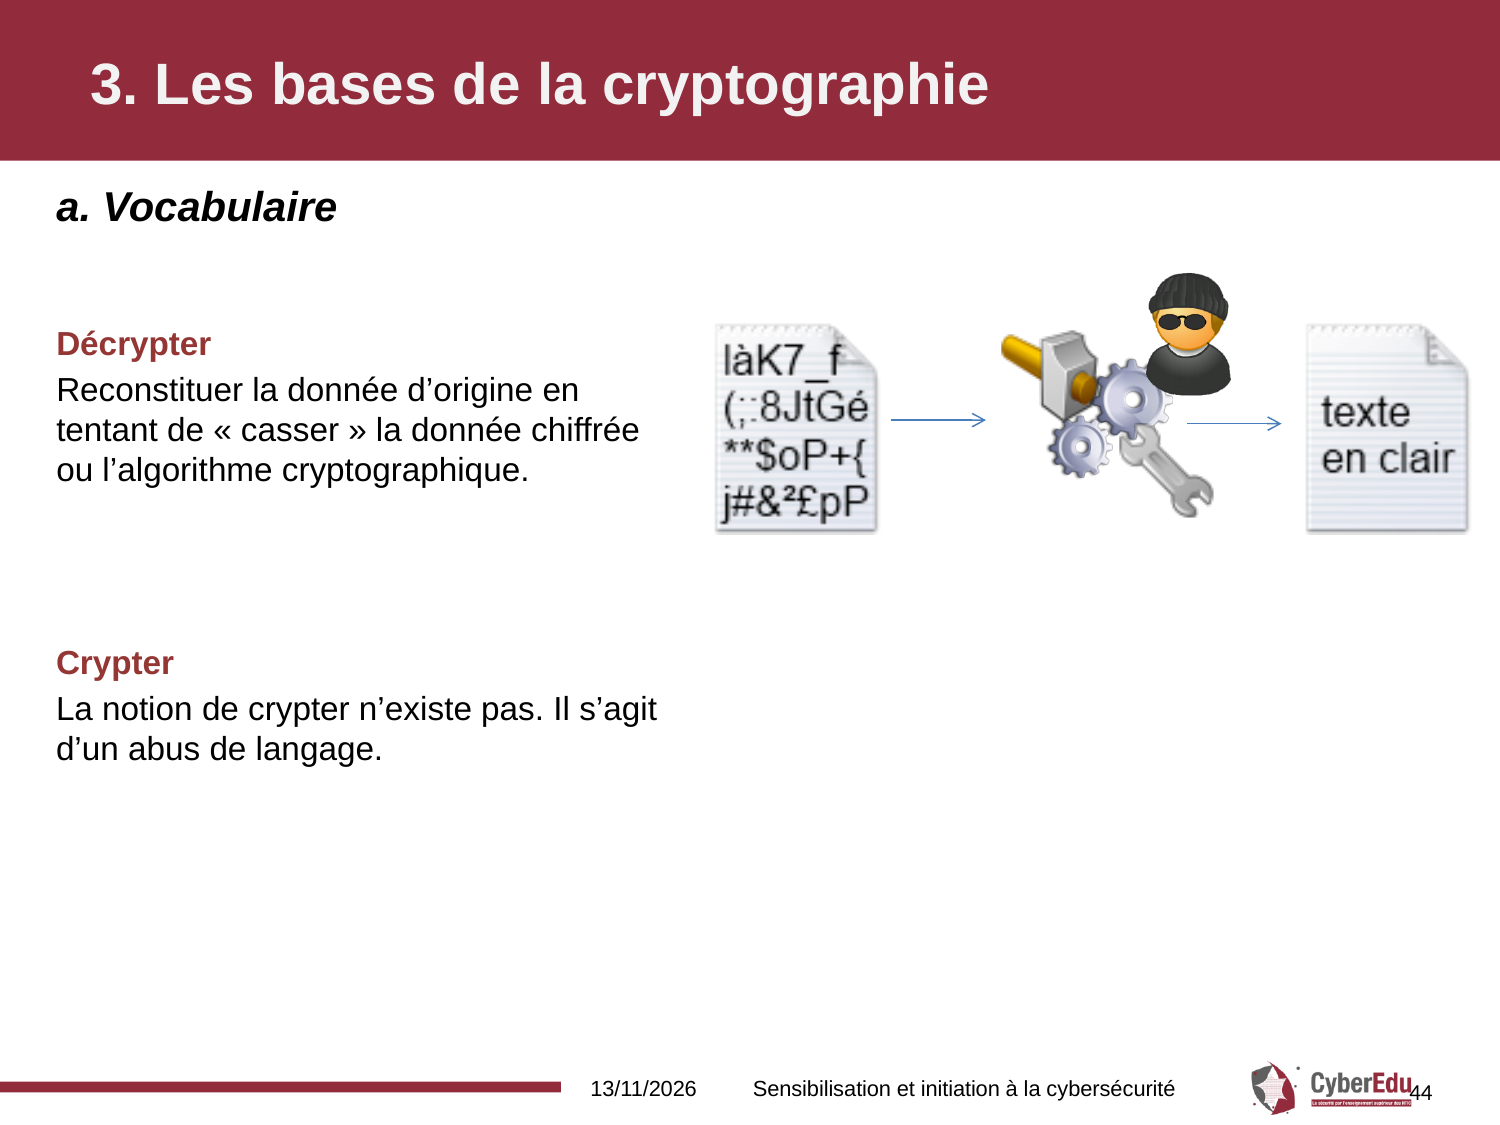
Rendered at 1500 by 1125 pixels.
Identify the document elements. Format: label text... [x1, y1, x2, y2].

title 3. Les bases de la cryptographie [75, 1, 1425, 161]
text_box a. Vocabulaire [41, 172, 1471, 266]
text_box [40, 267, 1495, 838]
picture [1246, 1060, 1412, 1115]
footer Sensibilisation et initiation à la cybersécurité [738, 1057, 1236, 1118]
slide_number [561, 1057, 727, 1118]
